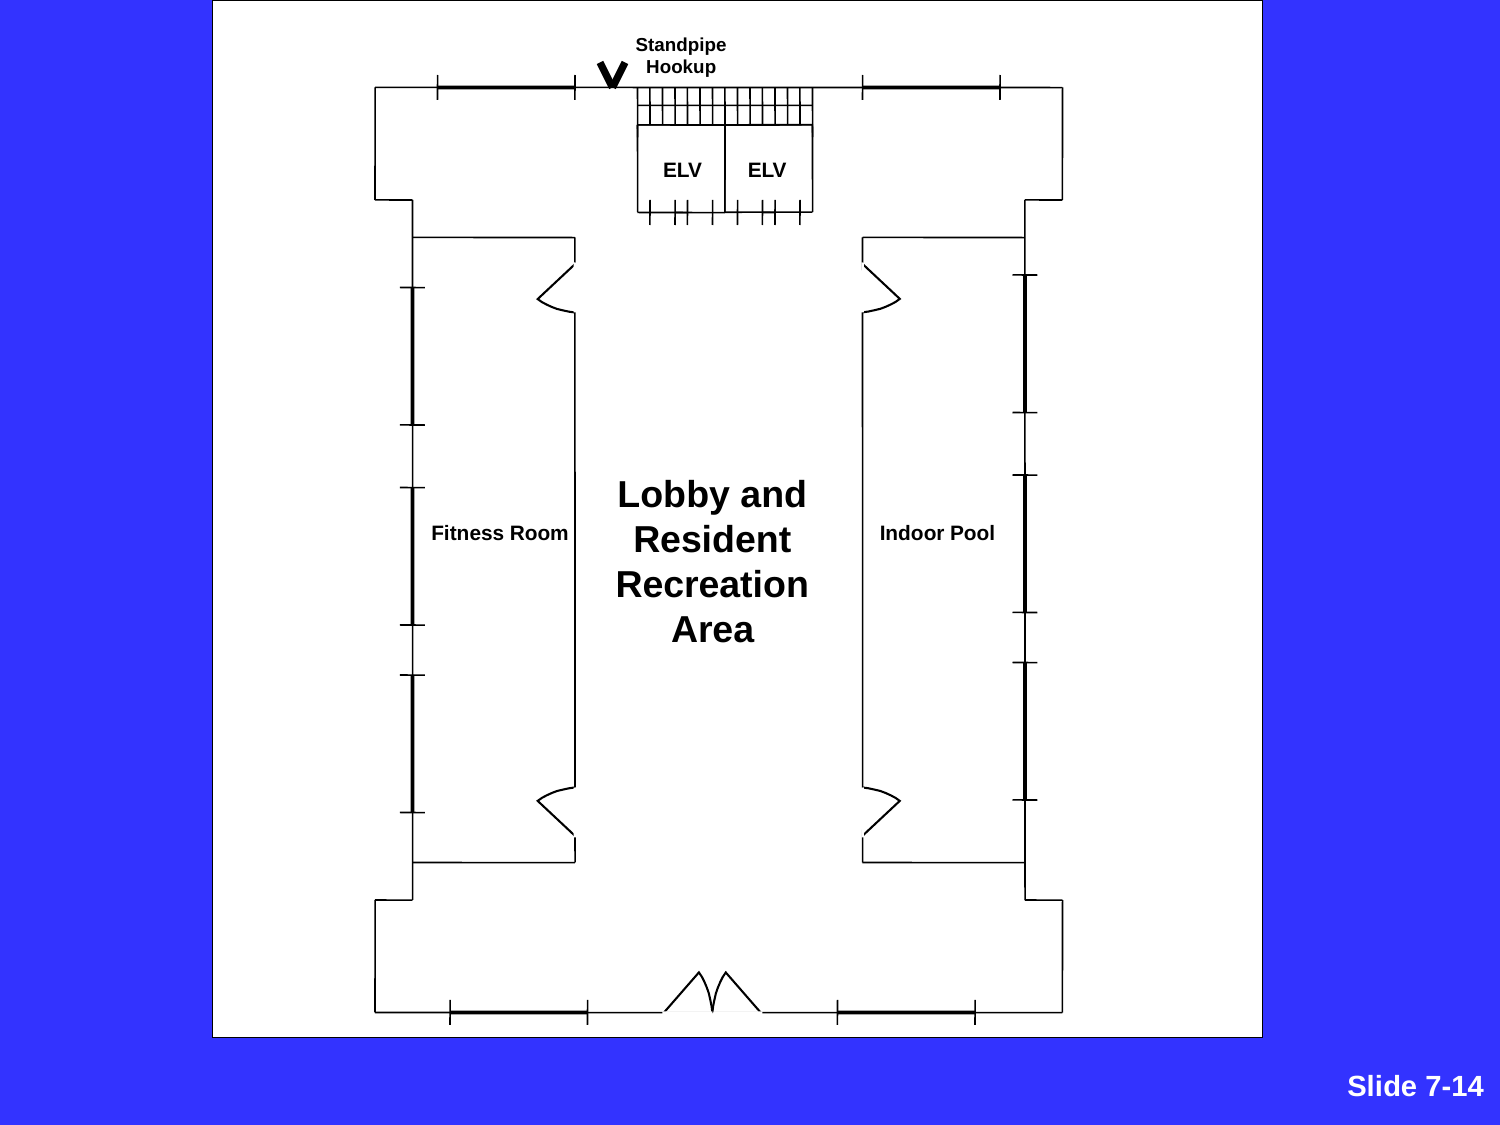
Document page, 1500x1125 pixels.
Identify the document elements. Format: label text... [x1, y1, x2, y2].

text_box [212, 0, 1263, 1038]
text_box Indoor Pool [849, 512, 1007, 553]
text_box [662, 971, 763, 1013]
text_box Lobby and Resident Recreation Area [599, 462, 825, 658]
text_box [399, 487, 426, 626]
text_box Standpipe Hookup [587, 24, 775, 85]
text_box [1012, 662, 1038, 801]
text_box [637, 87, 813, 226]
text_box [862, 74, 1001, 101]
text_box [537, 262, 576, 313]
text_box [537, 787, 576, 838]
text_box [862, 262, 901, 313]
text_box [837, 999, 976, 1026]
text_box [1012, 274, 1038, 413]
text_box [1012, 474, 1038, 613]
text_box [399, 287, 426, 426]
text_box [449, 999, 588, 1026]
slide_number Slide 7-156 [1148, 1059, 1500, 1125]
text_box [399, 674, 426, 813]
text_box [862, 787, 901, 838]
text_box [437, 74, 576, 101]
text_box Fitness Room [429, 512, 588, 553]
